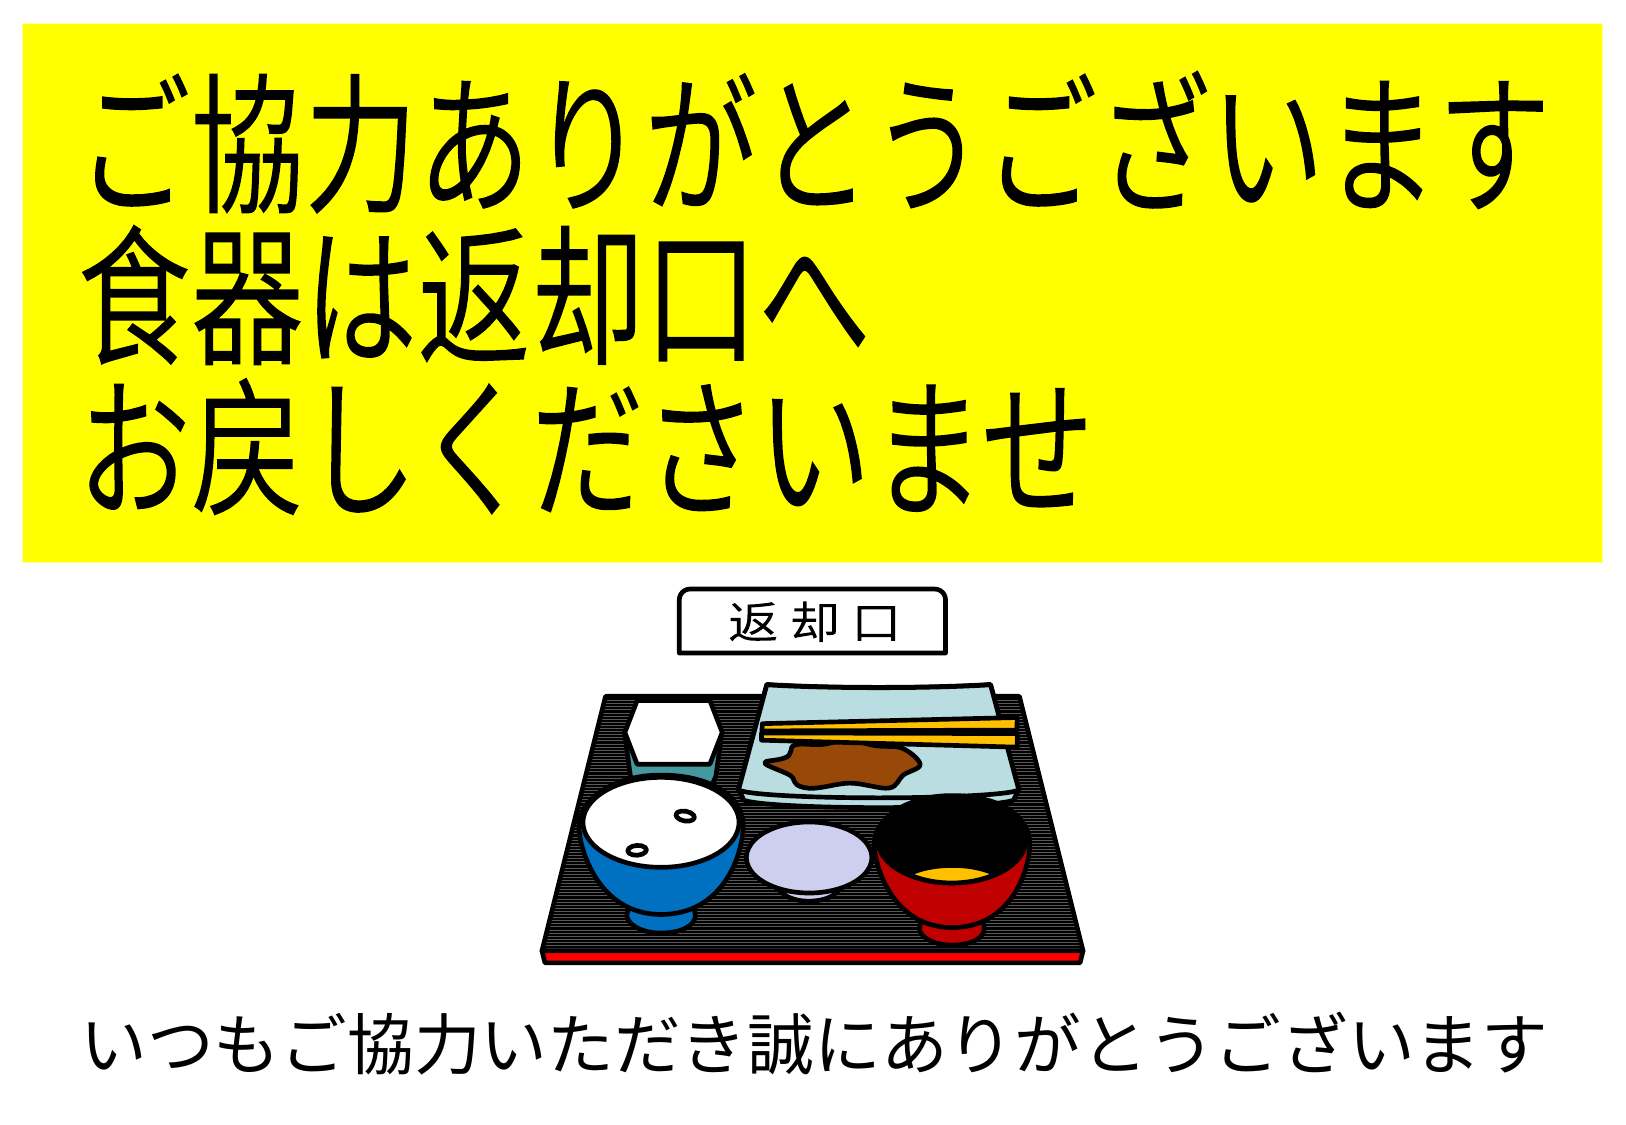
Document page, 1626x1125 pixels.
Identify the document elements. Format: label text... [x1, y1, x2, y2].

text_box いつもご協力いただき誠にありがとうございます [65, 995, 1564, 1091]
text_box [541, 588, 1084, 964]
text_box [20, 21, 1604, 564]
